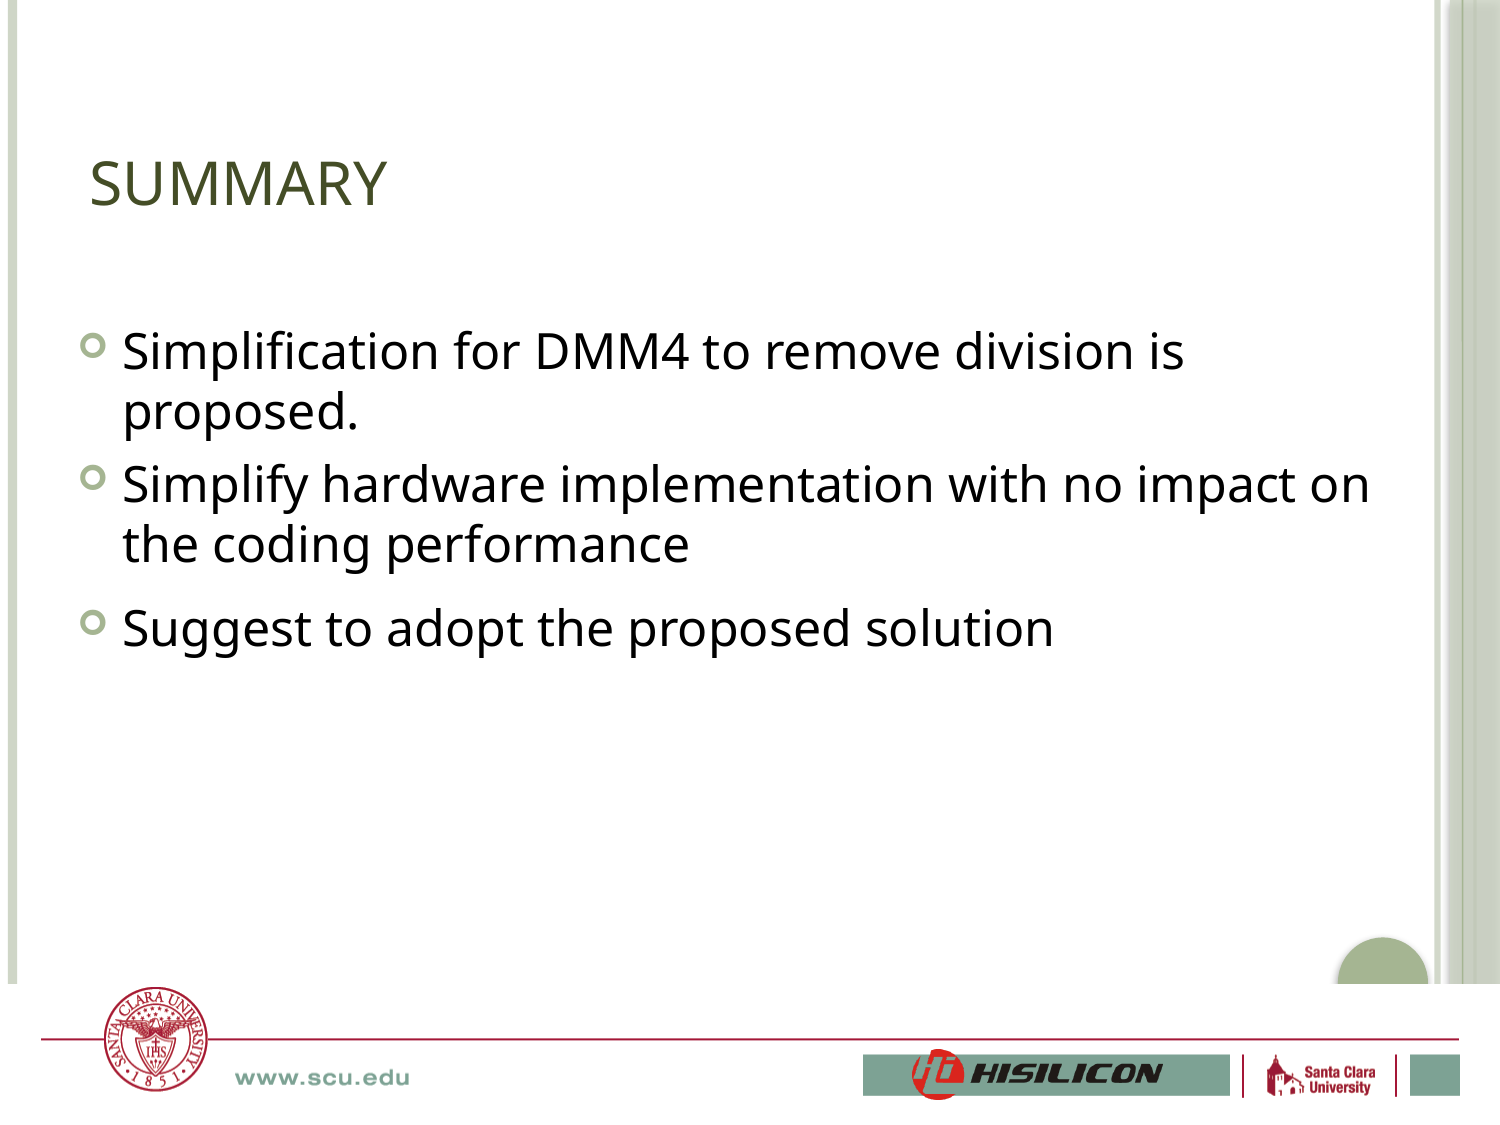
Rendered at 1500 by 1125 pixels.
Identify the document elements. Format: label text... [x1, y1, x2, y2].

list Simplification for DMM4 to remove division is proposed. Simplify hardware implementation with no impact on the coding performance Suggest to adopt the proposed solution [62, 312, 1438, 868]
picture [0, 984, 1500, 1125]
title Summary [75, 137, 1425, 225]
